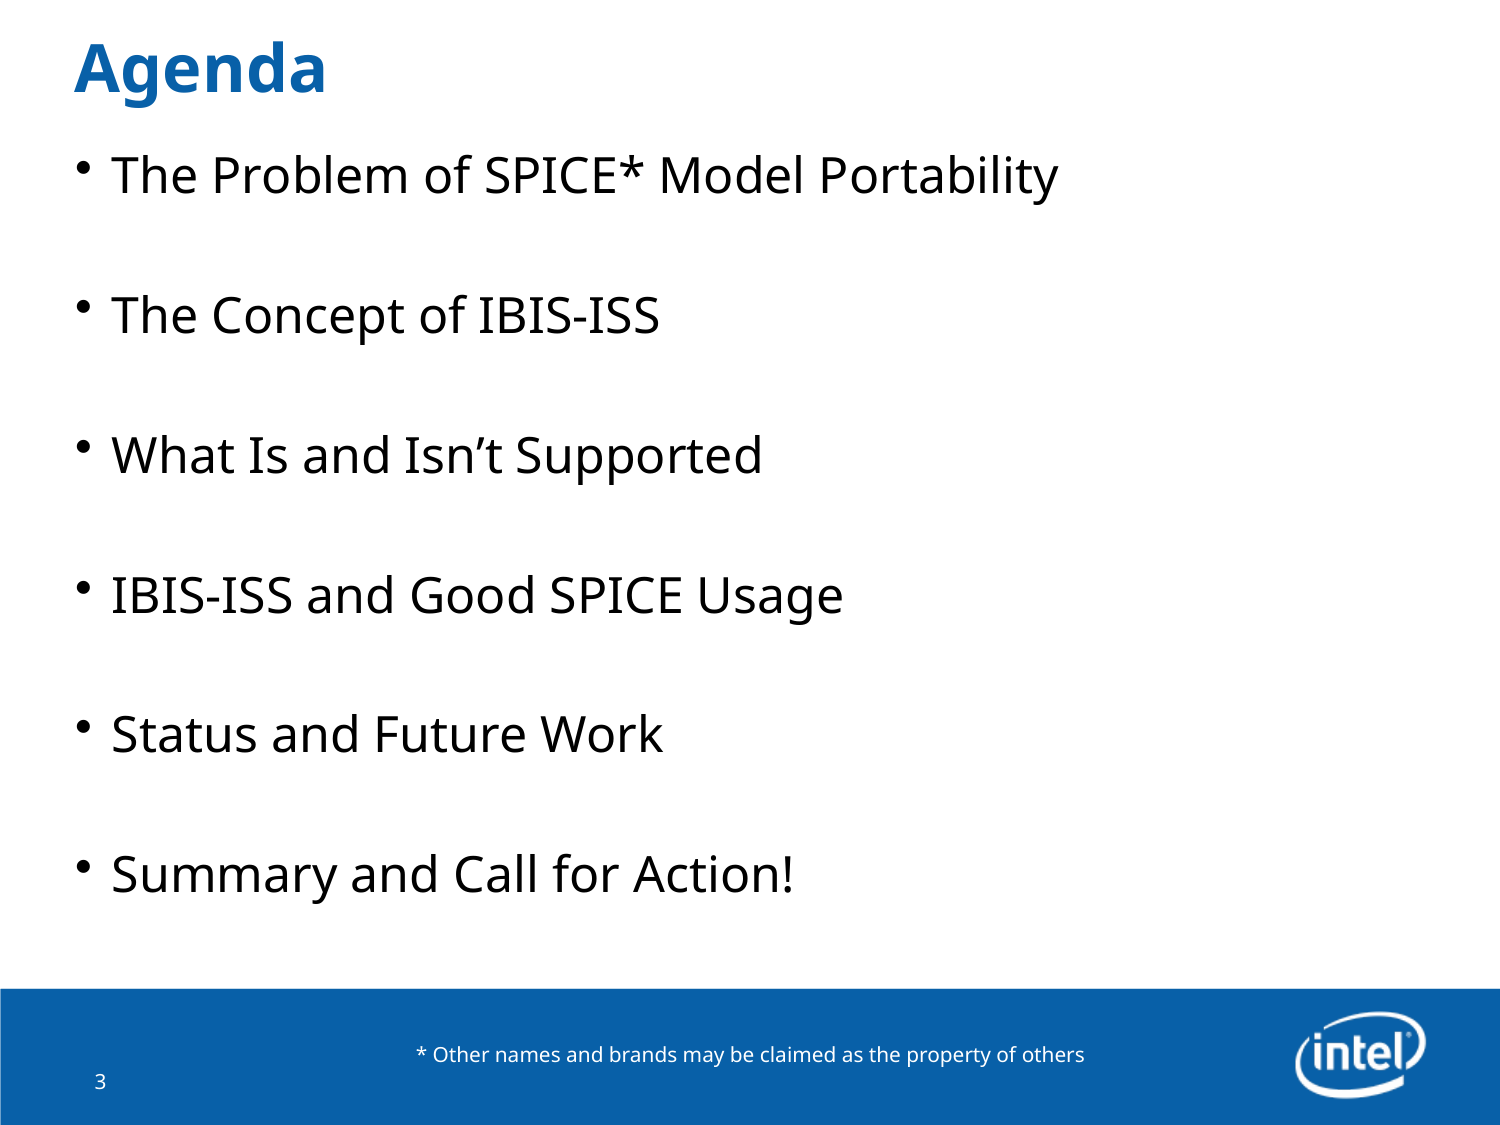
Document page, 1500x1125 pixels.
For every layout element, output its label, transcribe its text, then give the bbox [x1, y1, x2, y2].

list The Problem of SPICE* Model Portability The Concept of IBIS-ISS What Is and Isn’t Supported IBIS-ISS and Good SPICE Usage Status and Future Work Summary and Call for Action! [74, 142, 1426, 1006]
picture [1294, 1011, 1428, 1101]
title Agenda [74, 25, 1427, 173]
